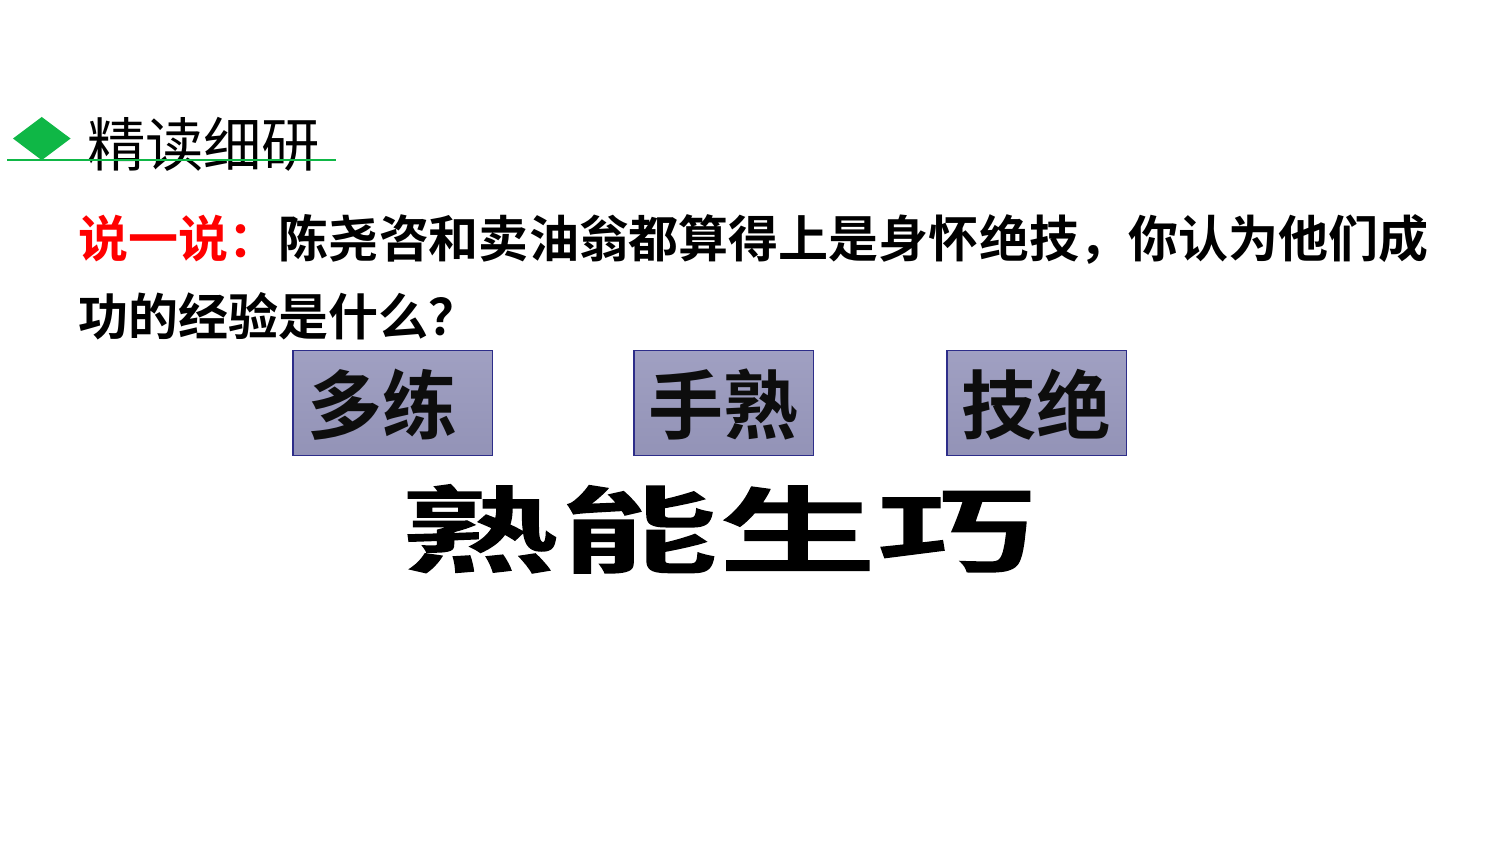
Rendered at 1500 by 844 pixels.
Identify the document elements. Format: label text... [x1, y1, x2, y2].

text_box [7, 100, 337, 187]
text_box 说一说：陈尧咨和卖油翁都算得上是身怀绝技，你认为他们成功的经验是什么？ [64, 182, 1459, 354]
text_box 手熟 [633, 350, 814, 456]
text_box 多练 [292, 350, 493, 456]
text_box 技绝 [946, 350, 1127, 456]
